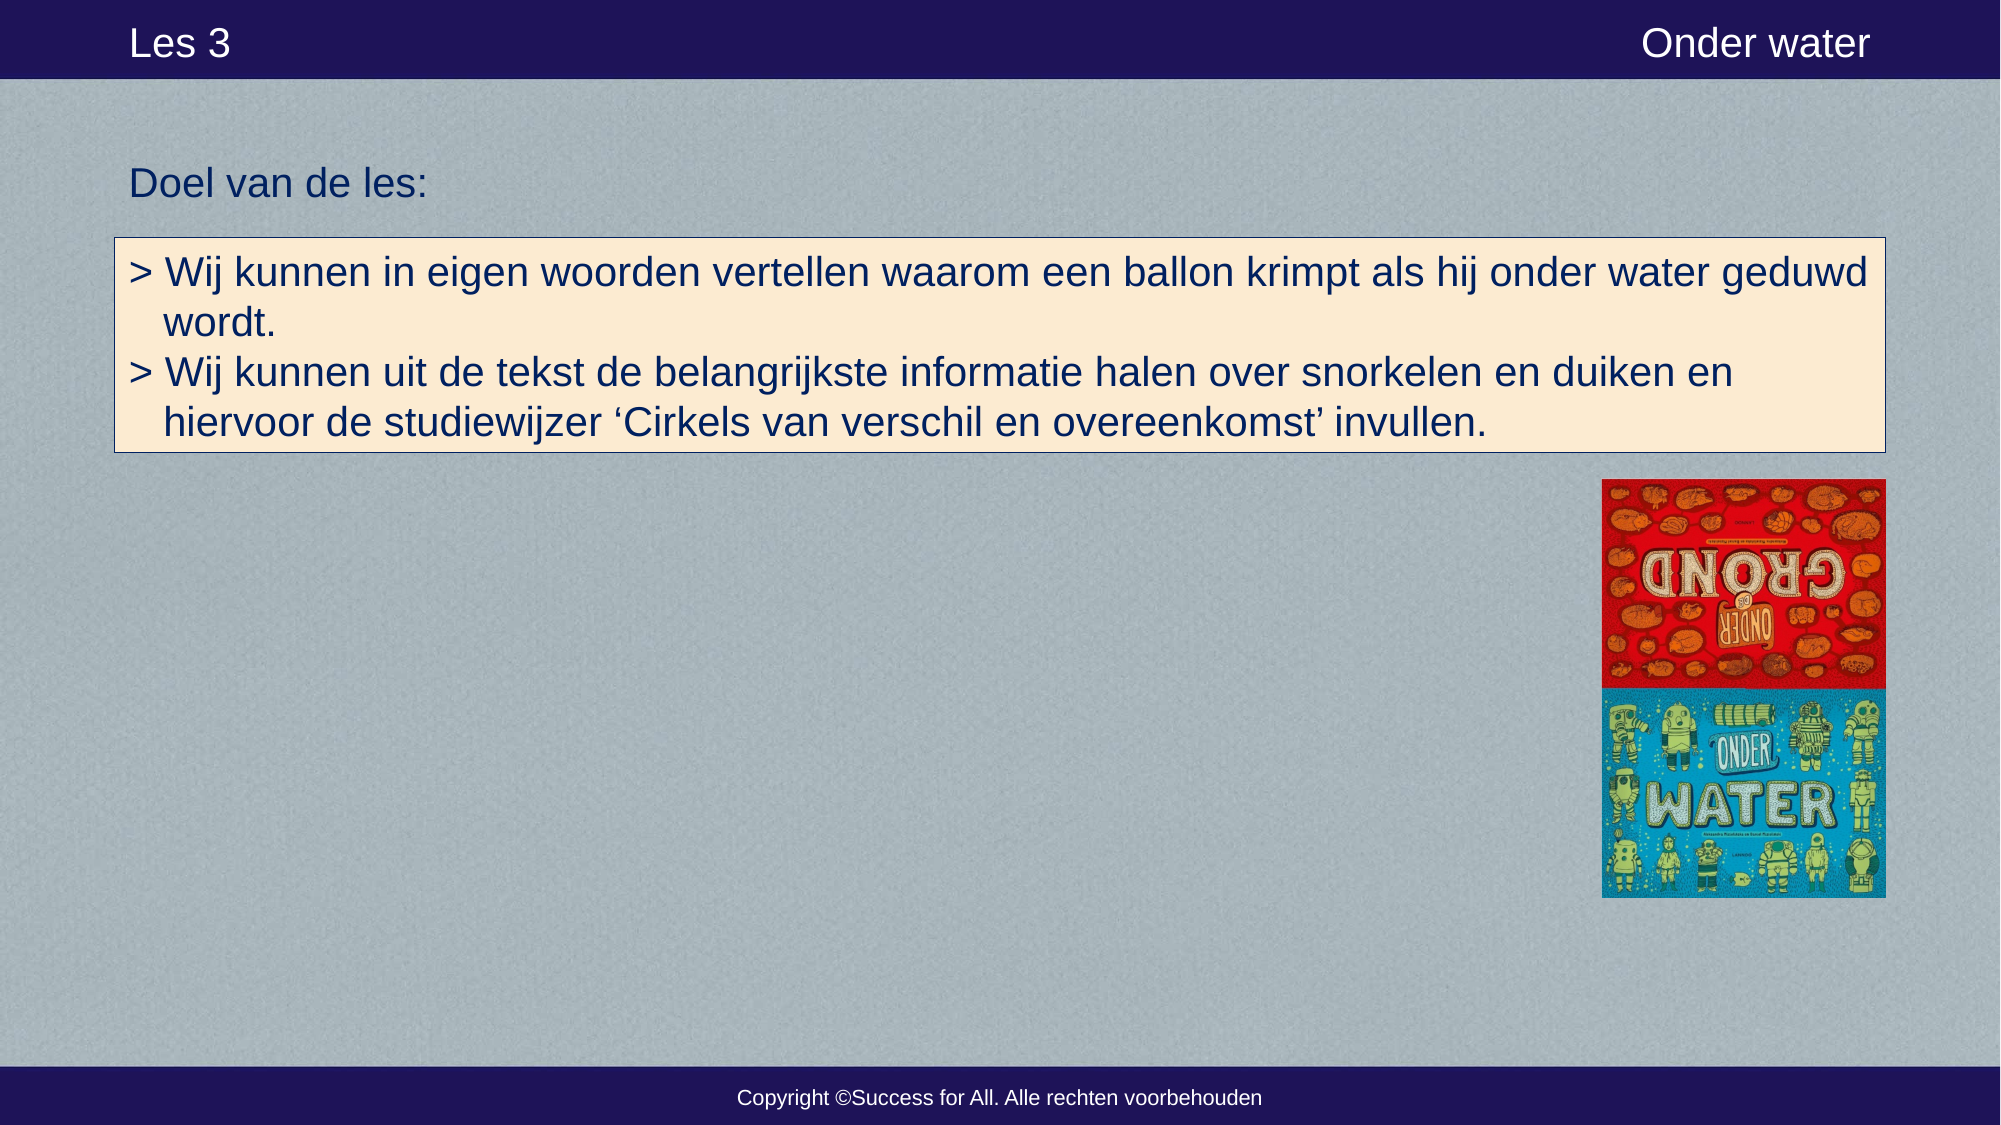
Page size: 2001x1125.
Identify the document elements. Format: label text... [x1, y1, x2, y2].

text_box Doel van de les: [113, 148, 1635, 214]
text_box Onder water [999, 8, 1886, 73]
text_box > Wij kunnen in eigen woorden vertellen waarom een ballon krimpt als hij onder water geduwd wordt. > Wij kunnen uit de tekst de belangrijkste informatie halen over snorkelen en duiken en hiervoor de studiewijzer ‘Cirkels van verschil en overeenkomst’ invullen. [114, 237, 1886, 453]
text_box Copyright ©Success for All. Alle rechten voorbehouden [0, 1076, 2000, 1125]
picture [0, 0, 2001, 1125]
text_box Les 3 [114, 8, 354, 73]
